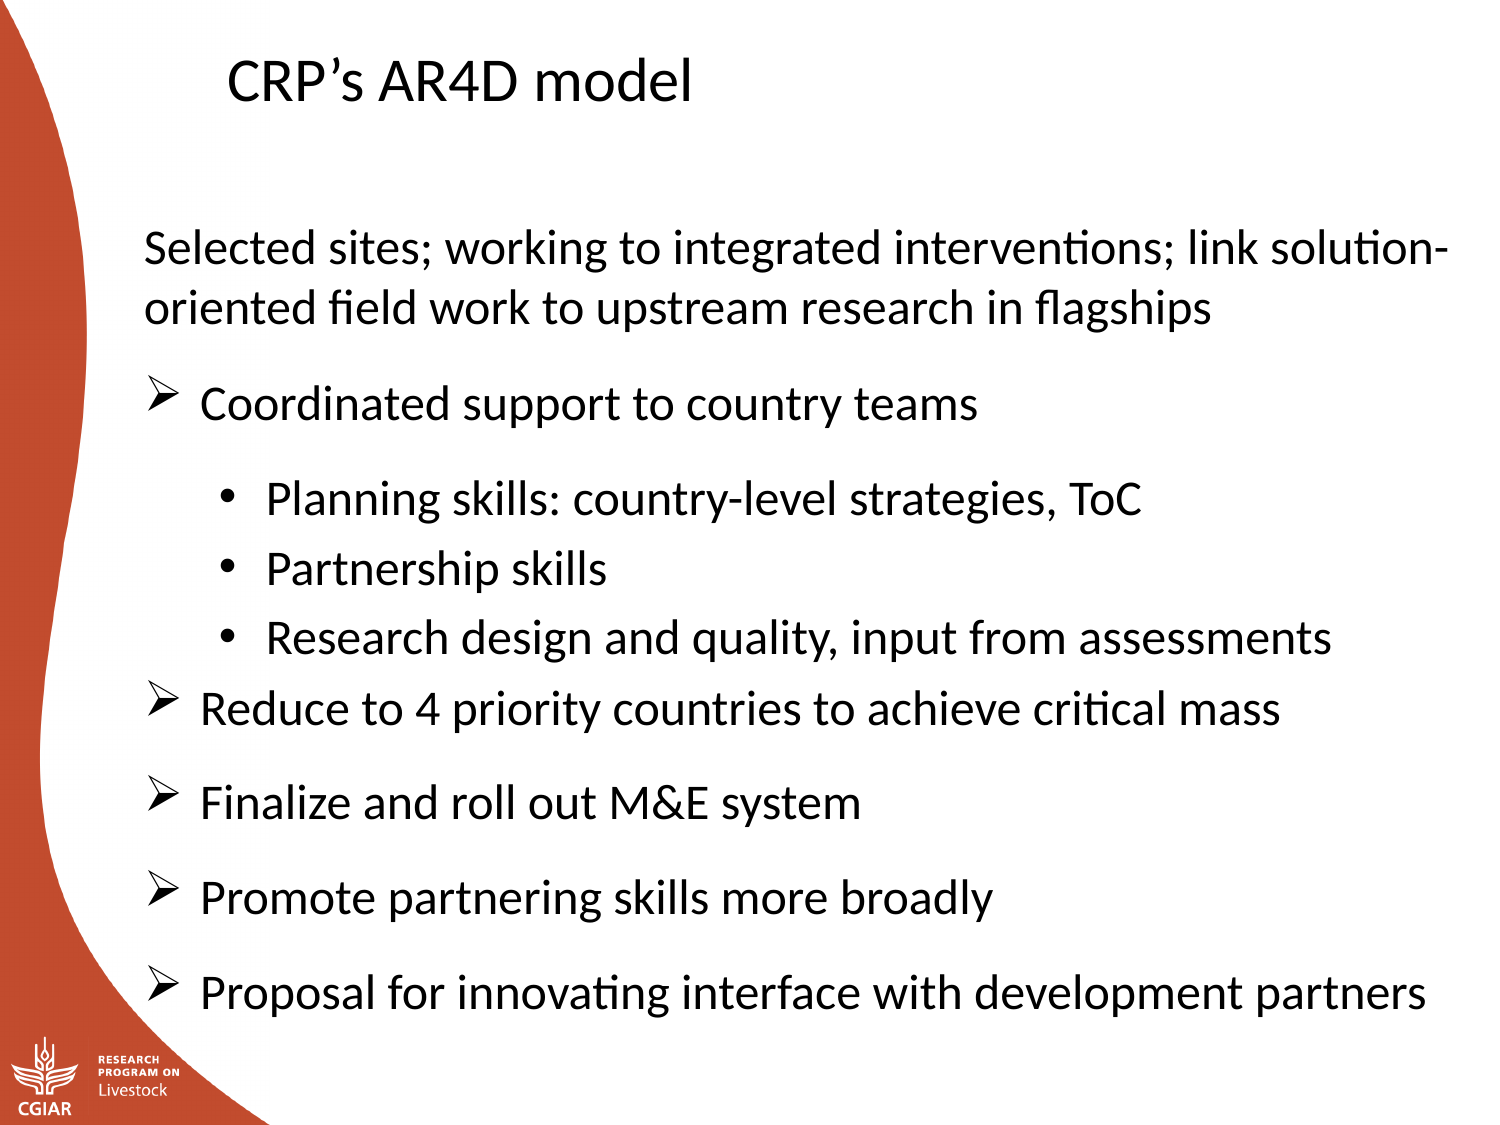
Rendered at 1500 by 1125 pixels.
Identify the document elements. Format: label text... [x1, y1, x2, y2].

list CRP’s AR4D model [212, 31, 1450, 207]
picture [0, 0, 270, 1125]
list Selected sites; working to integrated interventions; link solution-oriented field work to upstream research in flagships Coordinated support to country teams Planning skills: country-level strategies, ToC Partnership skills Research design and quality, input from assessments Reduce to 4 priority countries to achieve critical mass Finalize and roll out M&E system Promote partnering skills more broadly Proposal for innovating interface with development partners [128, 207, 1500, 460]
